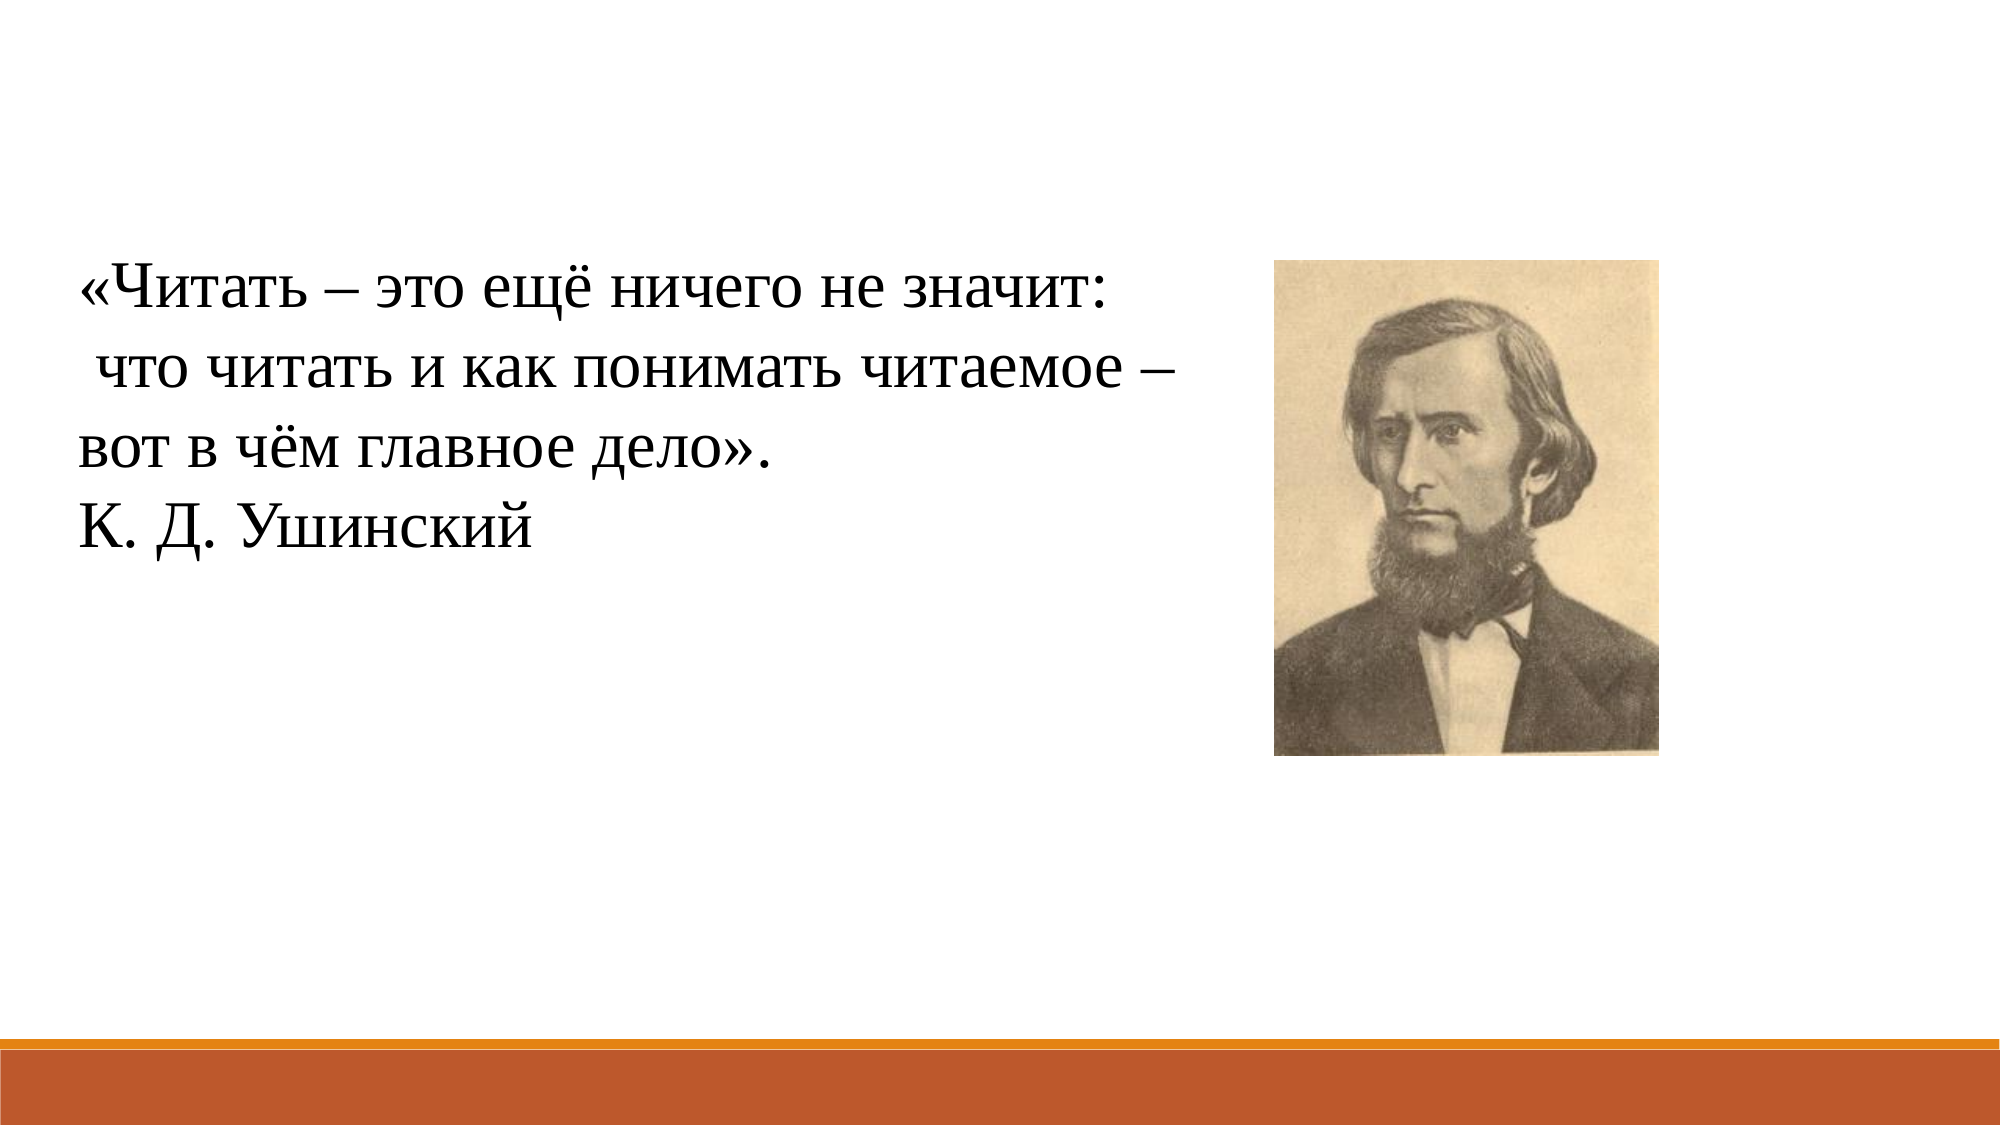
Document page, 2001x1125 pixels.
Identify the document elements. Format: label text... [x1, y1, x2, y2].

picture [1273, 259, 1660, 757]
text_box «Читать – это ещё ничего не значит: что читать и как понимать читаемое – вот в чём главное дело». К. Д. Ушинский [63, 233, 1208, 613]
